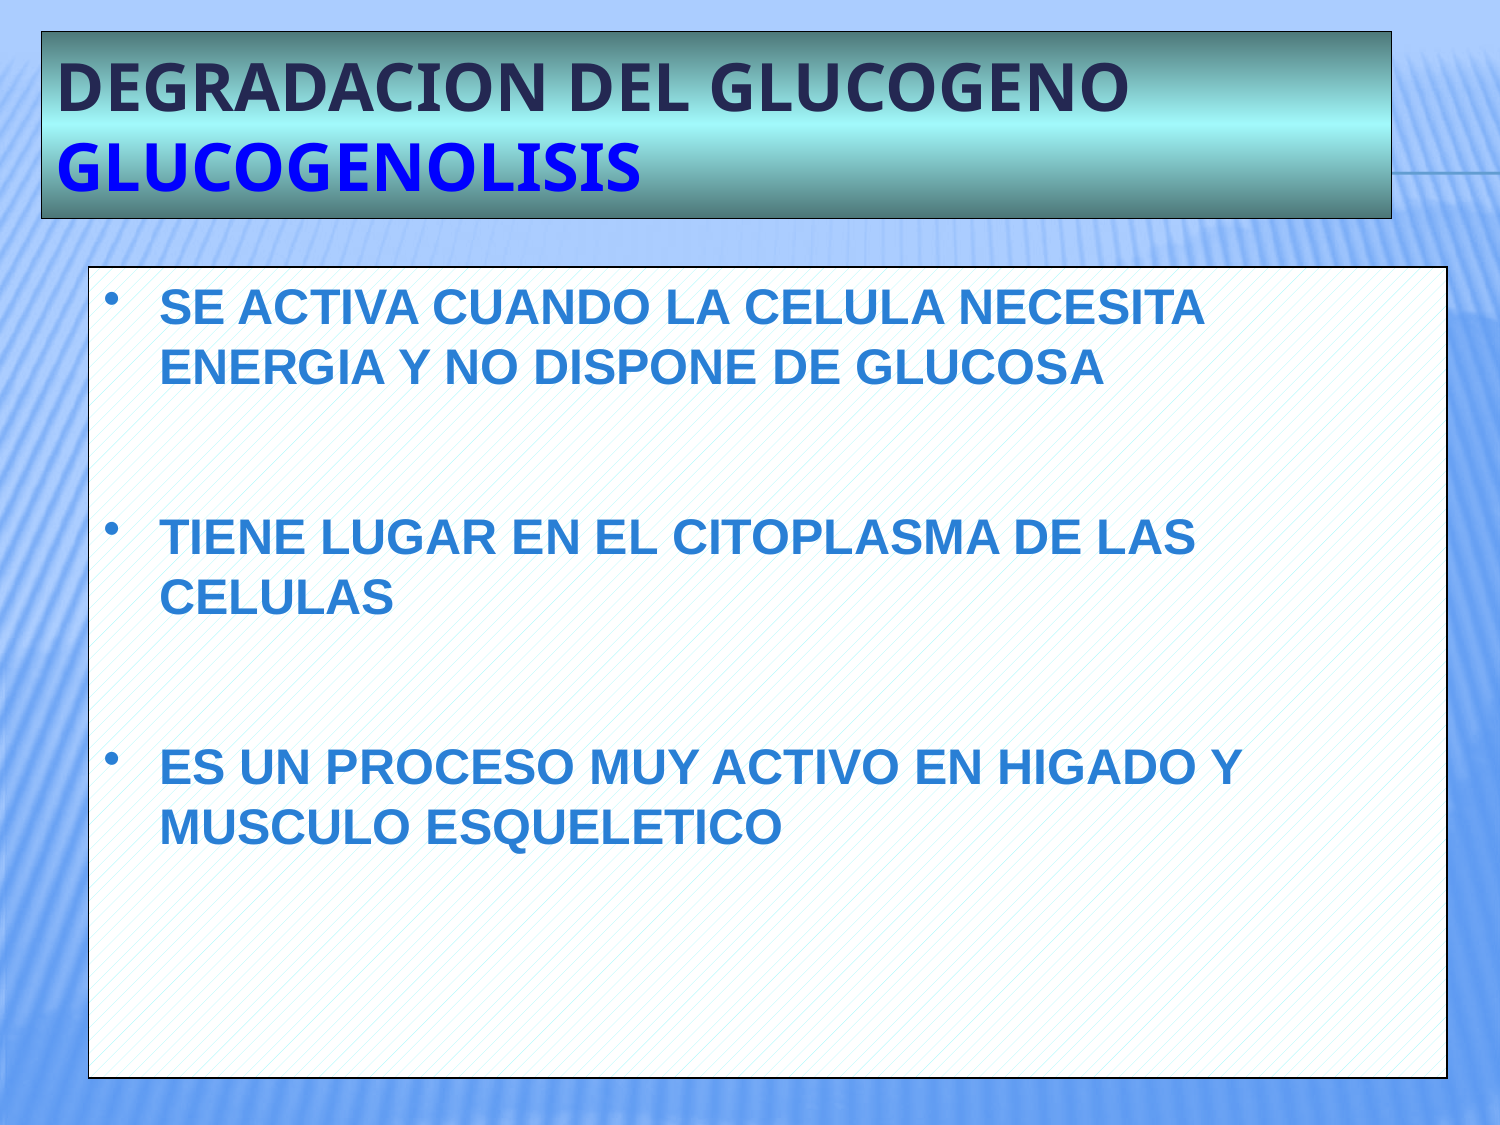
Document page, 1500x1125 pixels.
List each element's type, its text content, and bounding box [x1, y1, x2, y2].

list [75, 262, 738, 1005]
title DEGRADACION DEL GLUCOGENO GLUCOGENOLISIS [41, 31, 1392, 219]
text_box SE ACTIVA CUANDO LA CELULA NECESITA ENERGIA Y NO DISPONE DE GLUCOSA TIENE LUGAR EN EL CITOPLASMA DE LAS CELULAS ES UN PROCESO MUY ACTIVO EN HIGADO Y MUSCULO ESQUELETICO [88, 267, 1447, 1078]
